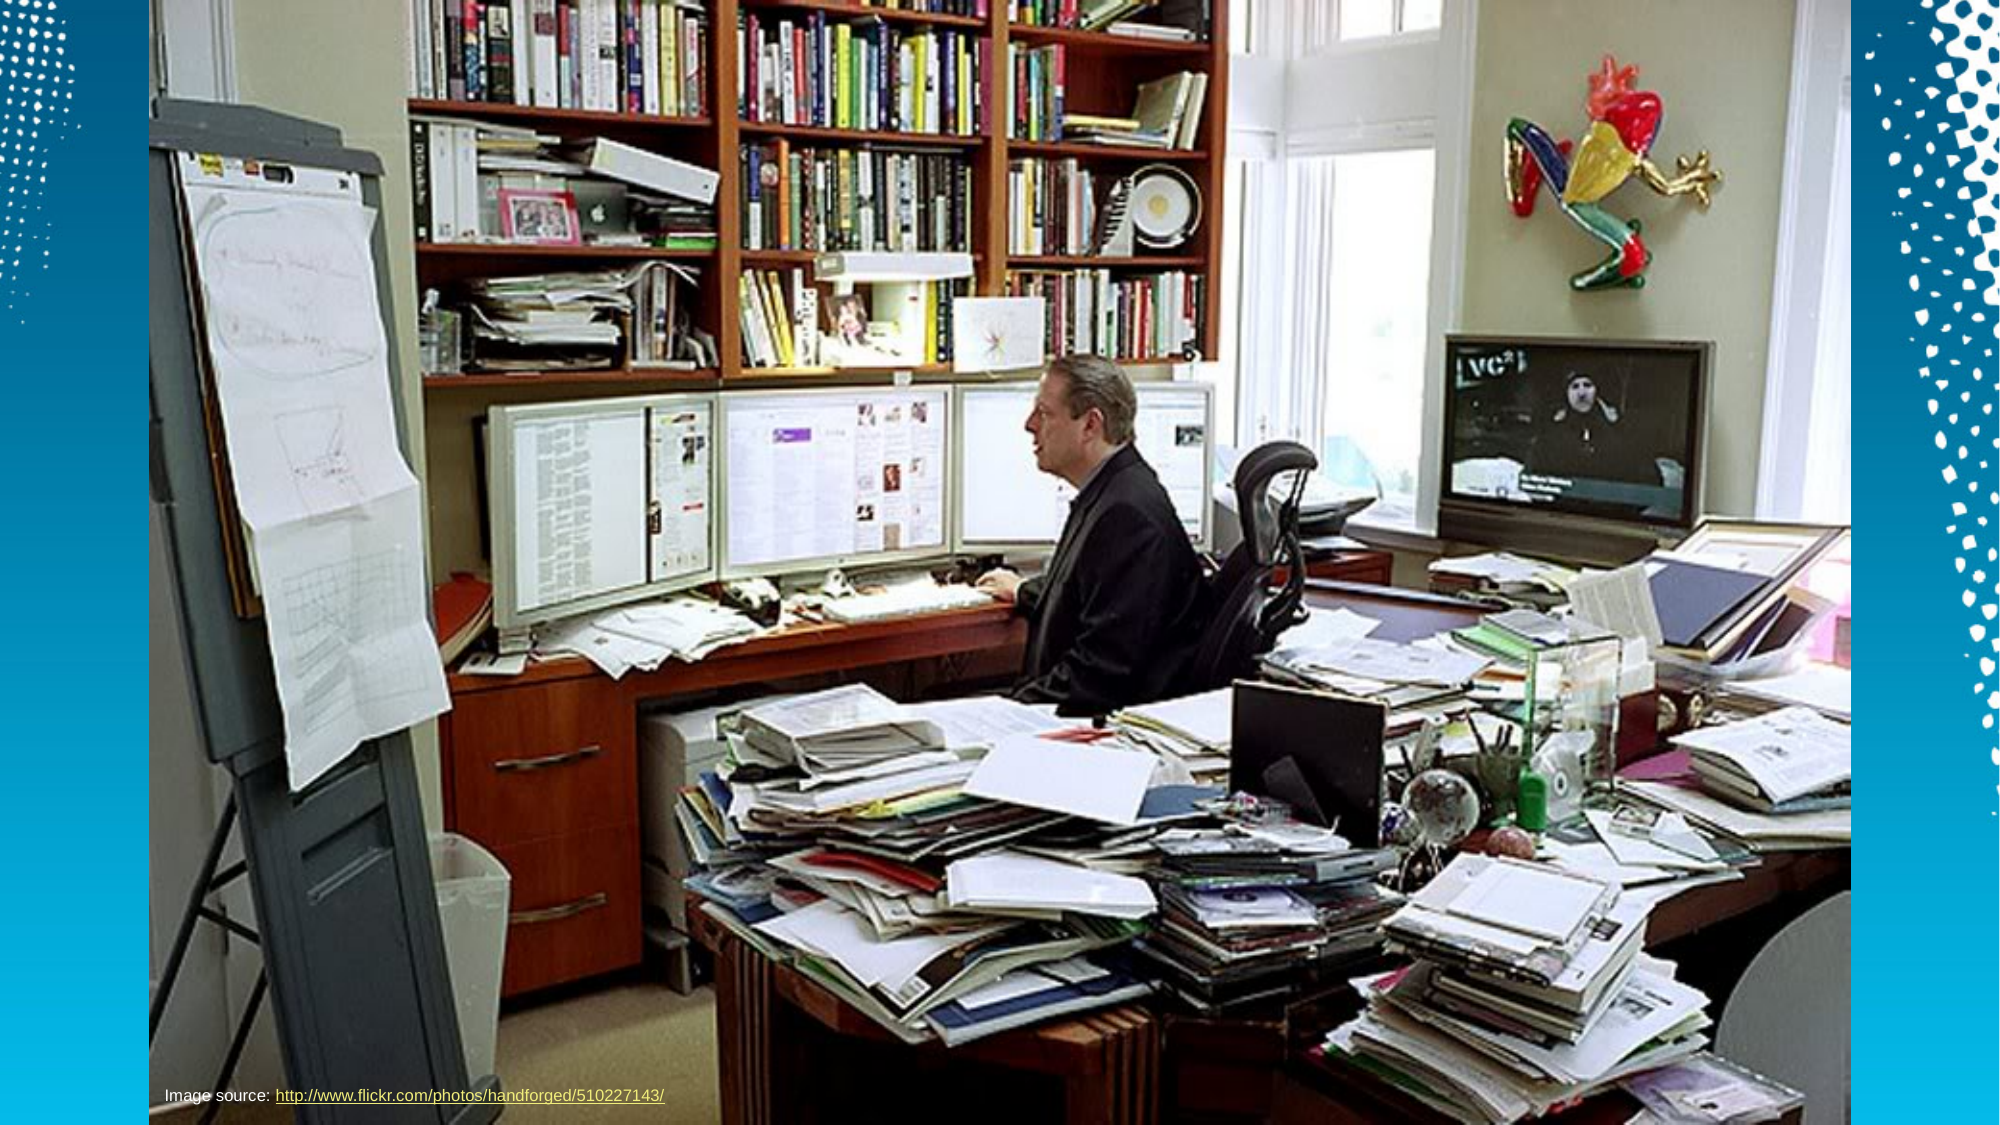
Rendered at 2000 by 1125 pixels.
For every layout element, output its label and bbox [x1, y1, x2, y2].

picture [10, 69, 17, 78]
picture [1914, 308, 1929, 326]
picture [33, 88, 42, 97]
picture [1955, 246, 1965, 256]
picture [45, 16, 55, 24]
picture [1907, 77, 1917, 83]
picture [56, 47, 64, 55]
picture [150, 0, 1850, 1125]
picture [16, 22, 23, 34]
picture [1953, 301, 1962, 312]
picture [1979, 657, 1995, 676]
picture [1929, 27, 1945, 45]
picture [1963, 535, 1977, 550]
picture [13, 41, 25, 49]
picture [1945, 213, 1955, 220]
picture [18, 0, 29, 6]
picture [29, 27, 38, 38]
picture [1942, 465, 1958, 483]
picture [1984, 349, 1992, 357]
picture [6, 97, 12, 105]
picture [1973, 368, 1982, 380]
picture [1991, 747, 2000, 765]
picture [18, 13, 26, 19]
picture [33, 116, 40, 124]
picture [1957, 187, 1971, 200]
picture [1915, 109, 1924, 119]
picture [1898, 188, 1912, 198]
picture [1942, 269, 1953, 276]
picture [1909, 274, 1920, 291]
picture [54, 76, 60, 83]
picture [1914, 164, 1923, 177]
picture [55, 62, 62, 69]
picture [1930, 291, 1941, 297]
picture [1925, 141, 1935, 155]
picture [1992, 438, 2000, 448]
picture [1983, 404, 1992, 414]
picture [1946, 525, 1956, 533]
picture [1881, 117, 1891, 130]
picture [41, 59, 48, 67]
picture [1932, 235, 1943, 241]
picture [1995, 582, 2000, 595]
picture [34, 101, 43, 111]
picture [11, 55, 21, 64]
picture [1935, 177, 1945, 189]
picture [1970, 426, 1980, 436]
picture [42, 31, 53, 39]
picture [1889, 152, 1901, 166]
picture [58, 32, 66, 41]
picture [1972, 570, 1986, 583]
picture [43, 42, 49, 53]
picture [1894, 99, 1902, 106]
picture [1955, 557, 1965, 573]
picture [1900, 240, 1912, 254]
picture [1968, 481, 1978, 492]
picture [1935, 431, 1946, 449]
picture [1935, 379, 1948, 391]
picture [38, 74, 47, 80]
picture [0, 24, 9, 33]
picture [1925, 87, 1941, 99]
picture [17, 129, 23, 136]
picture [1922, 200, 1934, 207]
picture [1988, 547, 2000, 561]
picture [30, 14, 40, 23]
picture [16, 143, 21, 151]
picture [1991, 637, 2000, 652]
picture [1950, 359, 1960, 366]
picture [1875, 83, 1881, 96]
picture [0, 40, 9, 45]
picture [33, 0, 42, 10]
picture [1952, 502, 1967, 516]
picture [1941, 324, 1952, 332]
picture [26, 57, 34, 68]
picture [1972, 312, 1985, 322]
picture [1969, 625, 1985, 642]
picture [1988, 691, 2000, 709]
picture [9, 84, 15, 91]
picture [1978, 517, 1987, 527]
picture [1866, 51, 1874, 59]
picture [1919, 367, 1930, 378]
picture [1981, 604, 2000, 620]
picture [1960, 392, 1970, 403]
picture [1993, 321, 2000, 339]
picture [31, 131, 37, 138]
picture [3, 10, 11, 18]
picture [1994, 382, 2000, 391]
picture [1938, 122, 1950, 133]
picture [1921, 0, 1934, 8]
picture [1963, 278, 1976, 291]
picture [1963, 589, 1976, 607]
picture [1911, 223, 1918, 230]
picture [1892, 212, 1902, 216]
picture [1948, 413, 1958, 424]
picture [1920, 257, 1932, 264]
picture [1935, 0, 2000, 306]
picture [1982, 714, 1993, 729]
picture [1928, 399, 1939, 415]
picture [1963, 335, 1972, 344]
picture [47, 0, 57, 10]
picture [1974, 683, 1985, 694]
picture [24, 72, 32, 79]
picture [1980, 460, 1987, 469]
picture [0, 155, 5, 163]
picture [1926, 344, 1939, 358]
picture [1946, 155, 1961, 167]
picture [28, 42, 36, 53]
picture [1958, 445, 1968, 460]
picture [1990, 492, 2000, 505]
